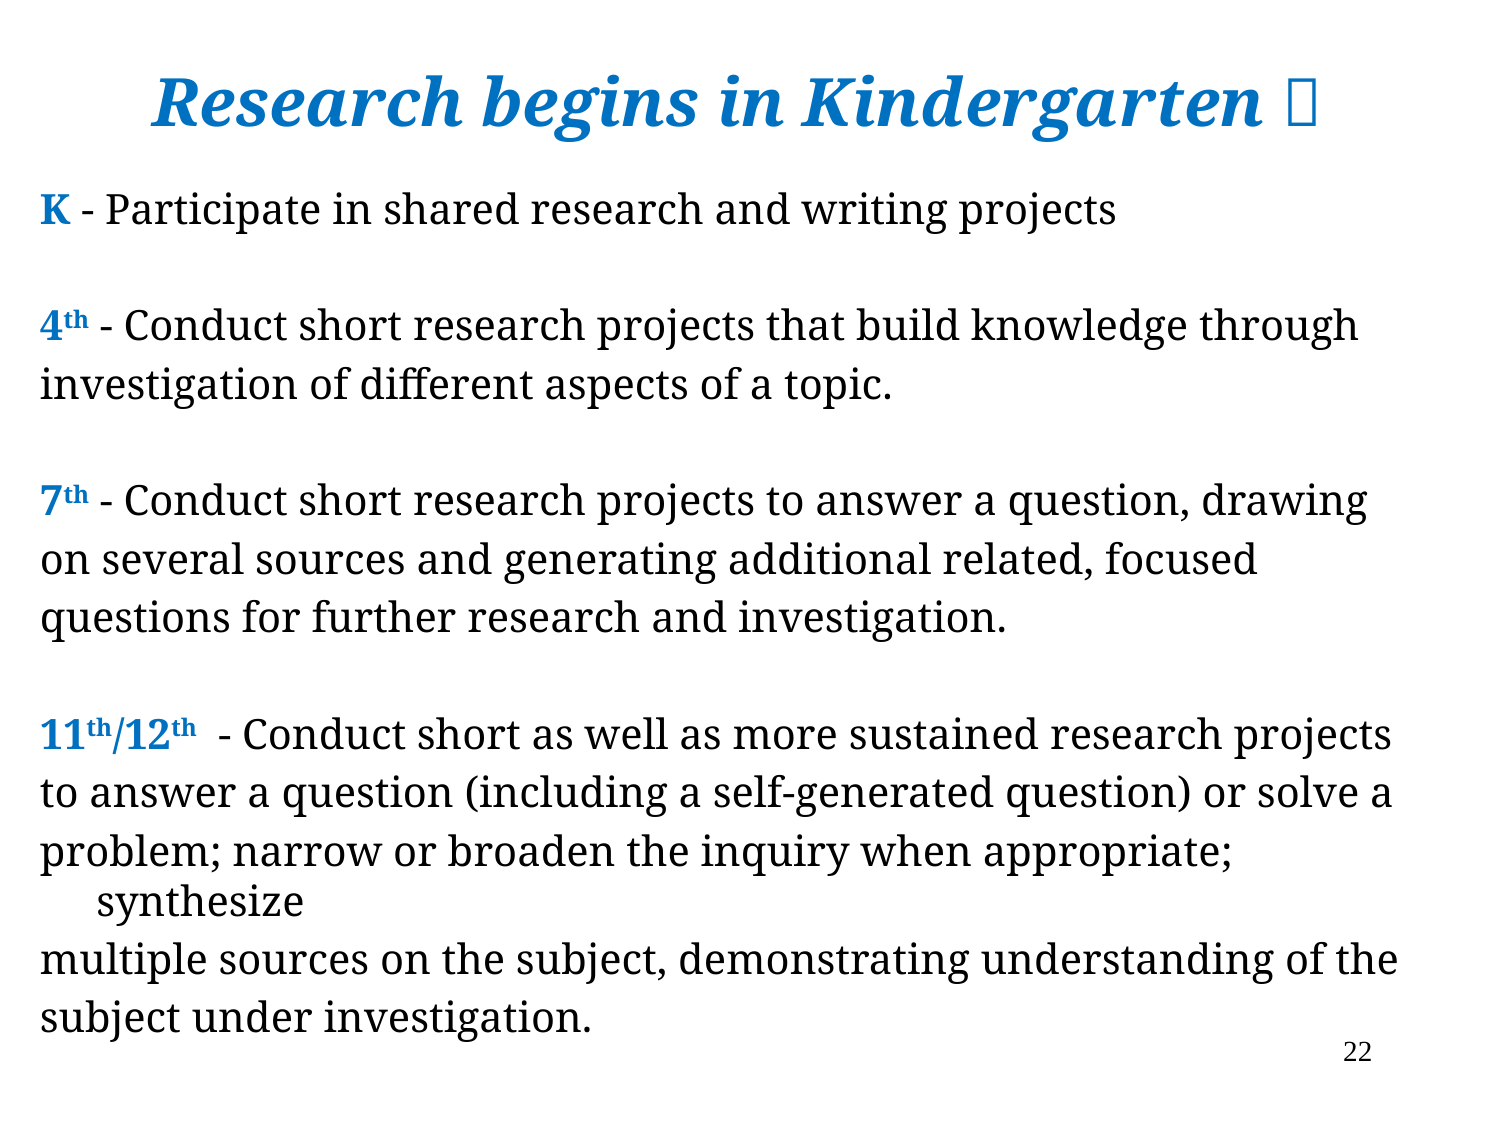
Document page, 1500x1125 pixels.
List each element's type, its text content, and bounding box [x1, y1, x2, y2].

title Research begins in Kindergarten  [99, 49, 1376, 151]
text_box 22 [1074, 1024, 1388, 1100]
list K - Participate in shared research and writing projects 4th - Conduct short research projects that build knowledge through investigation of different aspects of a topic. 7th - Conduct short research projects to answer a question, drawing on several sources and generating additional related, focused questions for further research and investigation. 11th/12th - Conduct short as well as more sustained research projects to answer a question (including a self-generated question) or solve a problem; narrow or broaden the inquiry when appropriate; synthesize multiple sources on the subject, demonstrating understanding of the subject under investigation. [24, 174, 1451, 963]
